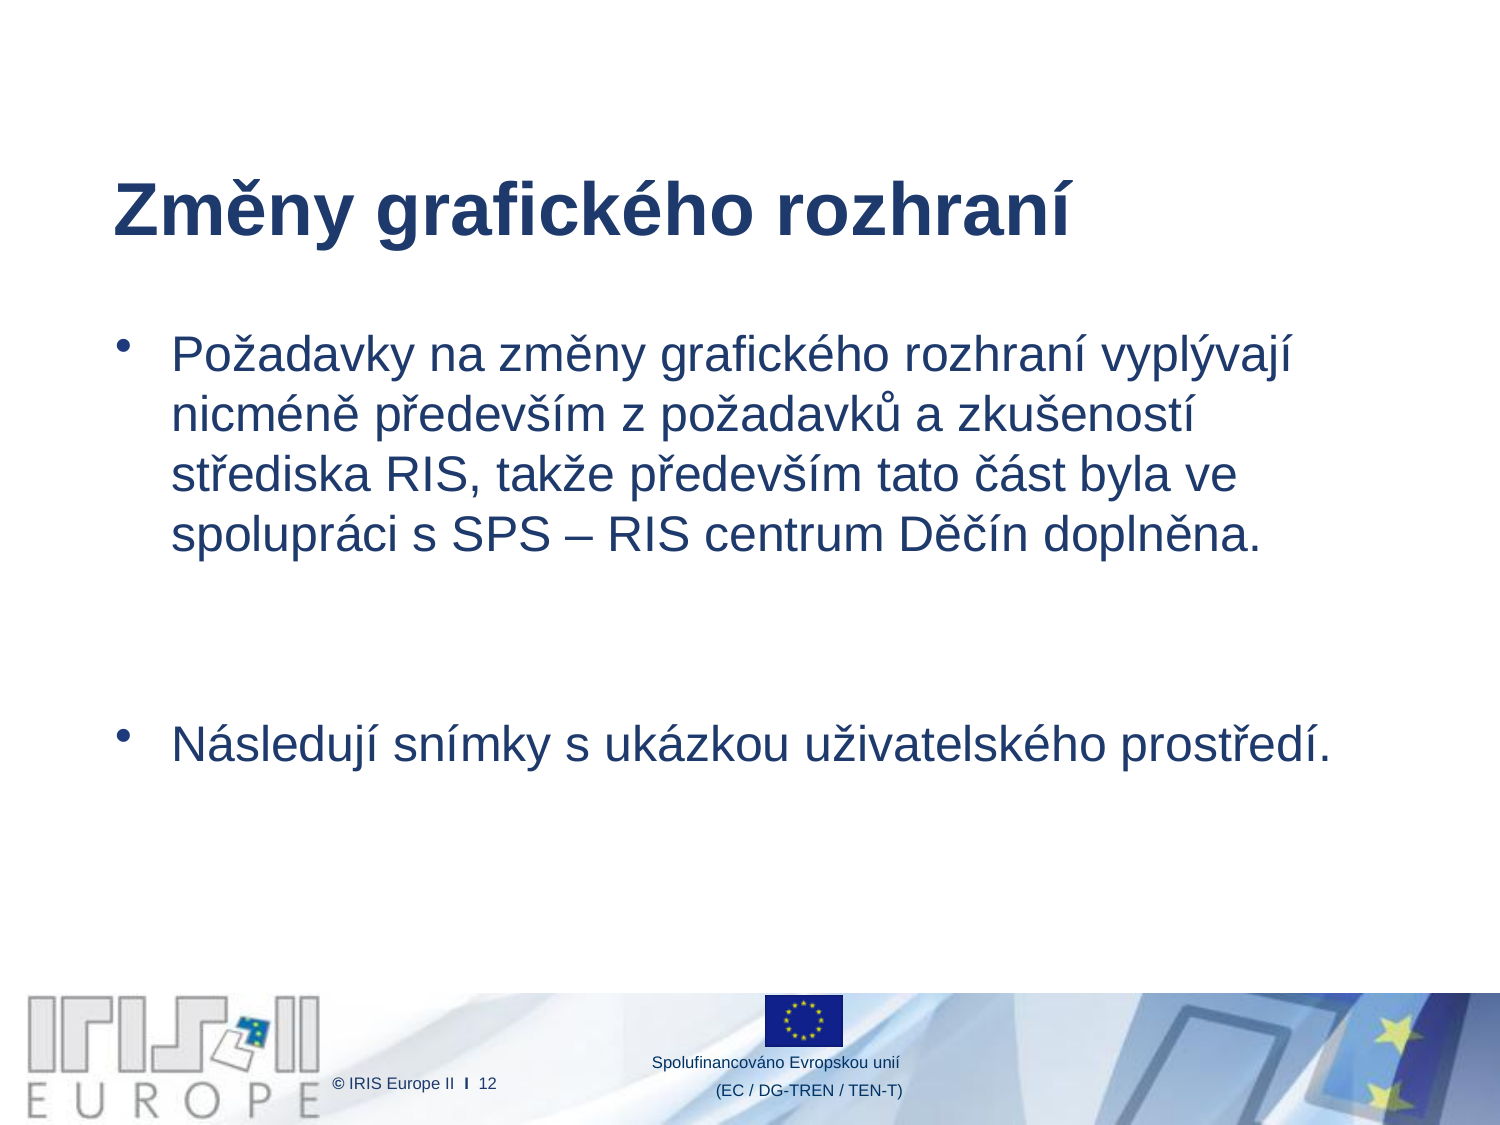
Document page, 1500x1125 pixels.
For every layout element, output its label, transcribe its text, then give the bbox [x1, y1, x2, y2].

title Změny grafického rozhraní [98, 152, 1398, 260]
list Požadavky na změny grafického rozhraní vyplývají nicméně především z požadavků a zkušeností střediska RIS, takže především tato část byla ve spolupráci s SPS – RIS centrum Děčín doplněna. Následují snímky s ukázkou uživatelského prostředí. [100, 314, 1400, 965]
picture [0, 993, 1500, 1125]
